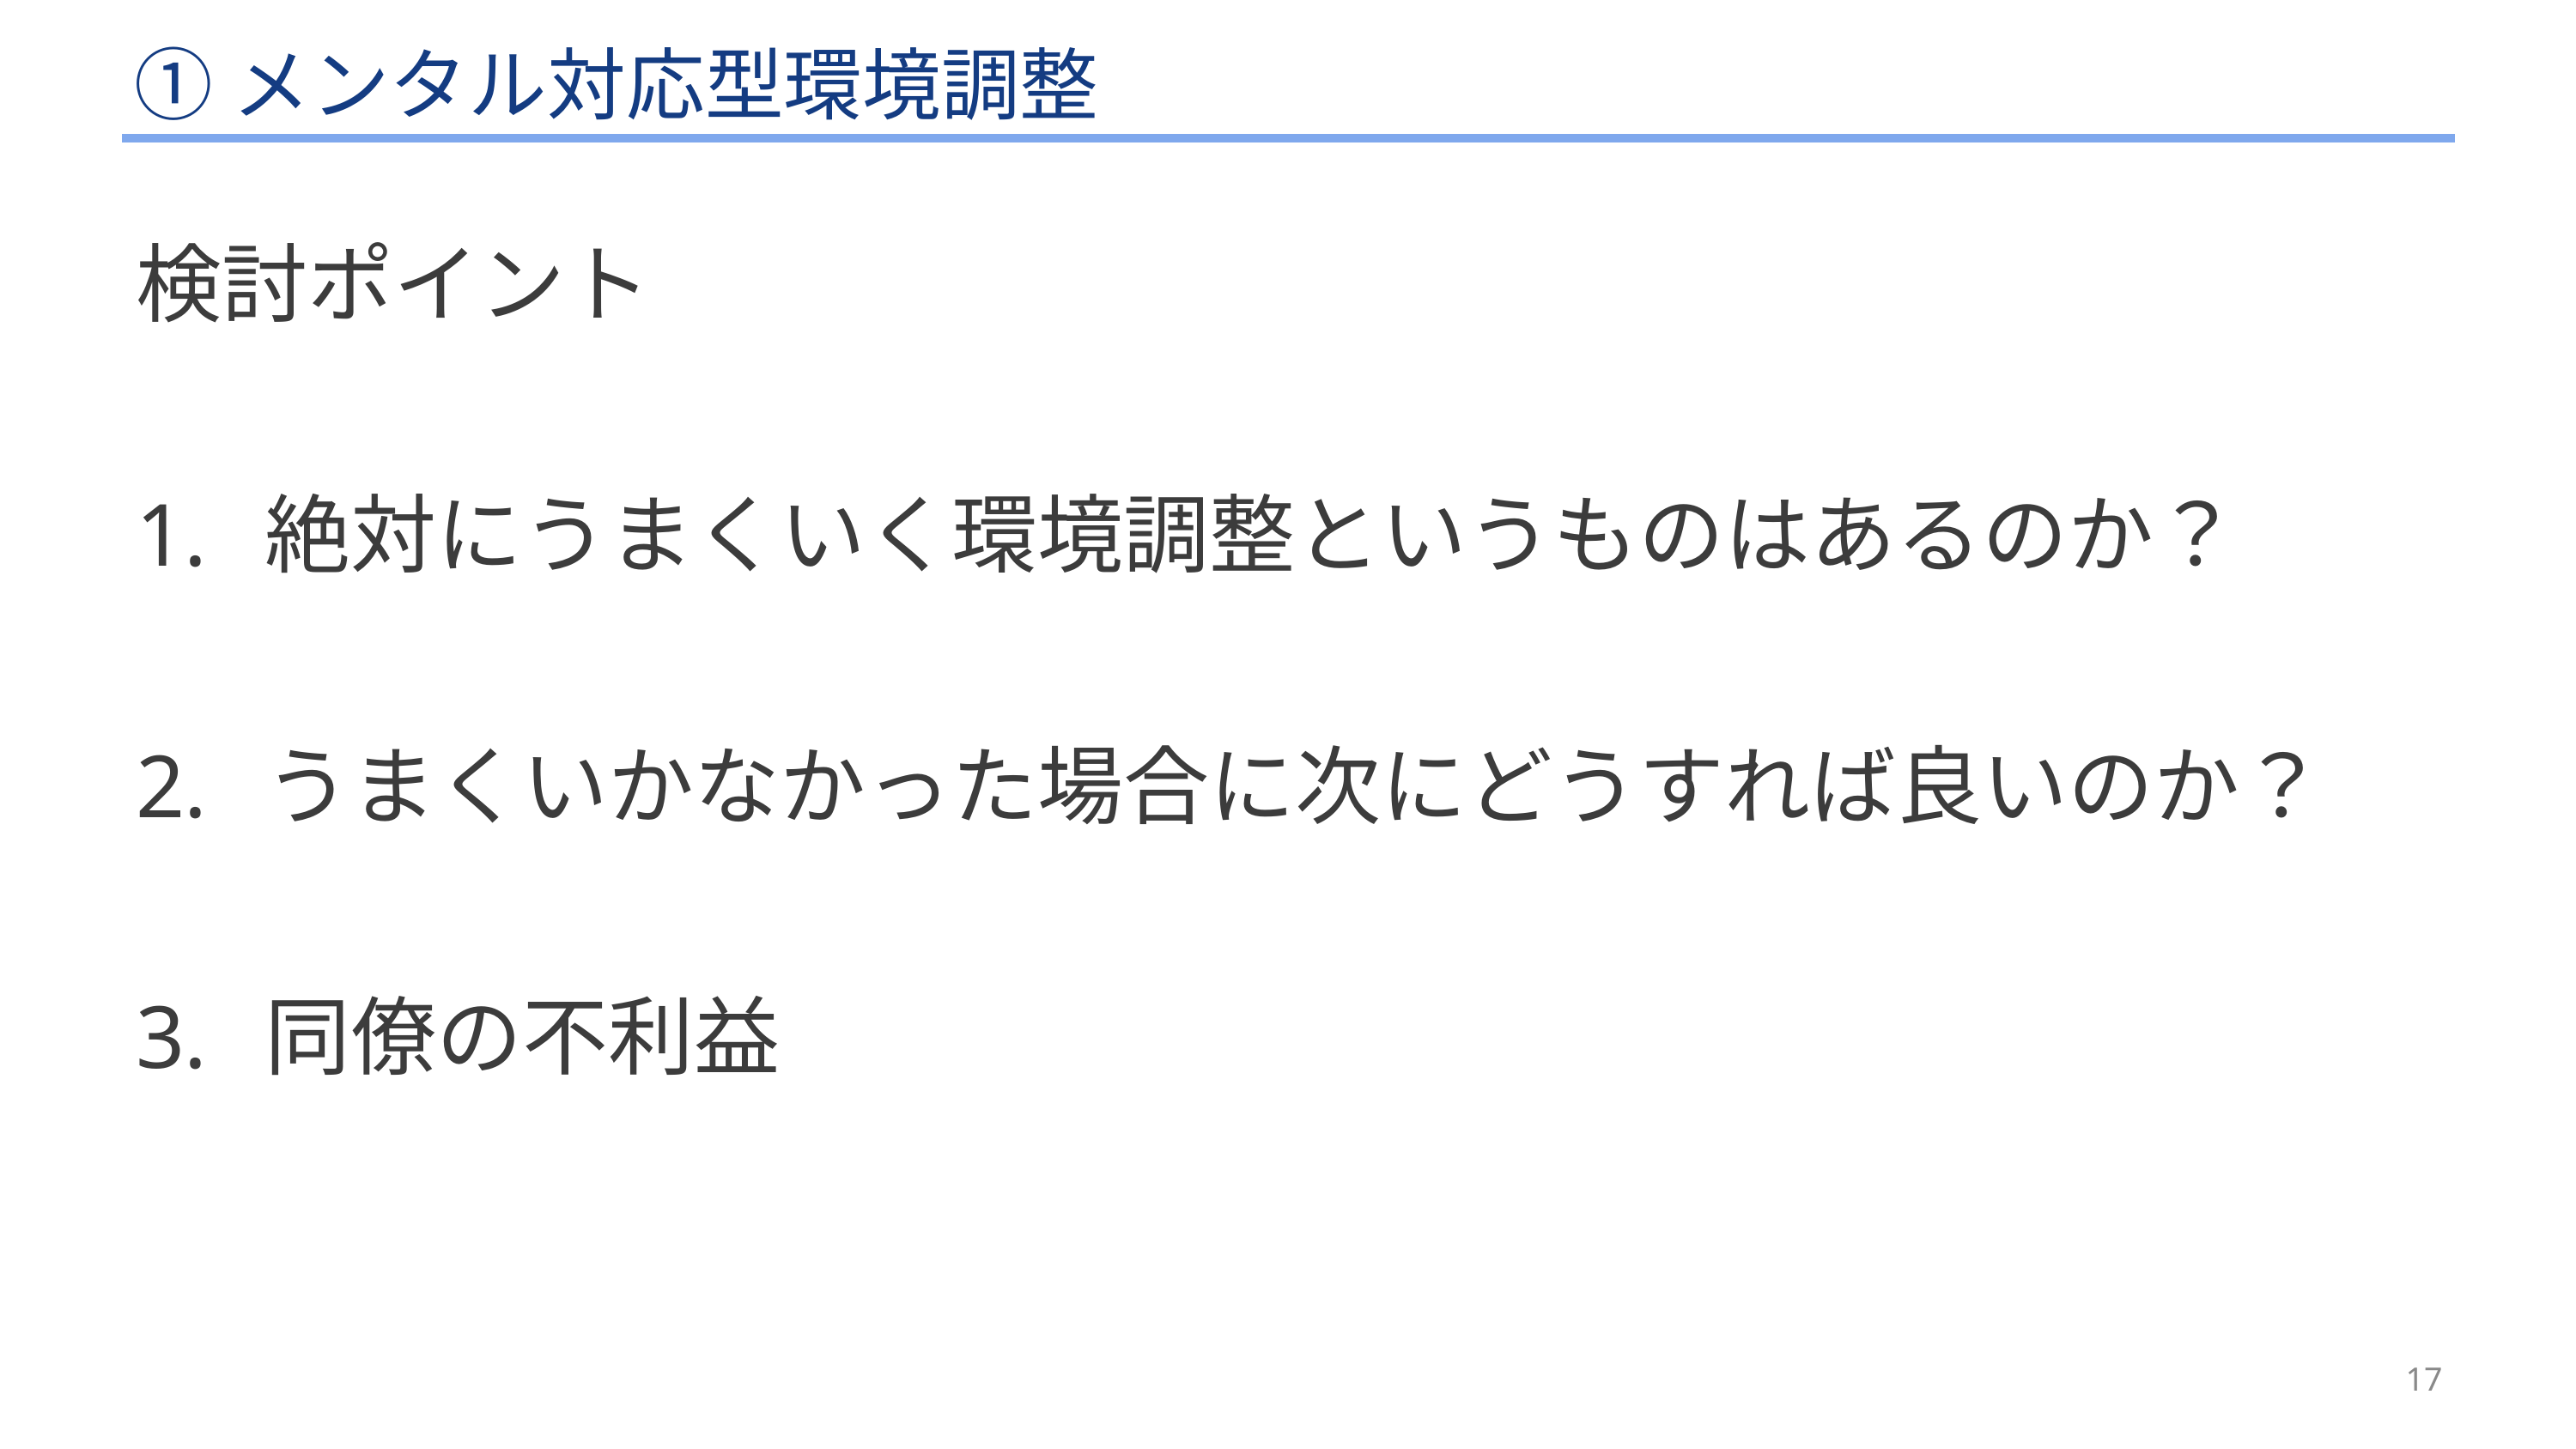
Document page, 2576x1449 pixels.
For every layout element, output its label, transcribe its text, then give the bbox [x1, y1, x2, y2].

slide_number 17 [2337, 1342, 2456, 1420]
title ①メンタル対応型環境調整 [121, 39, 2454, 139]
list 検討ポイント 絶対にうまくいく環境調整というものはあるのか？ うまくいかなかった場合に次にどうすれば良いのか？ 同僚の不利益 [123, 171, 2456, 1317]
